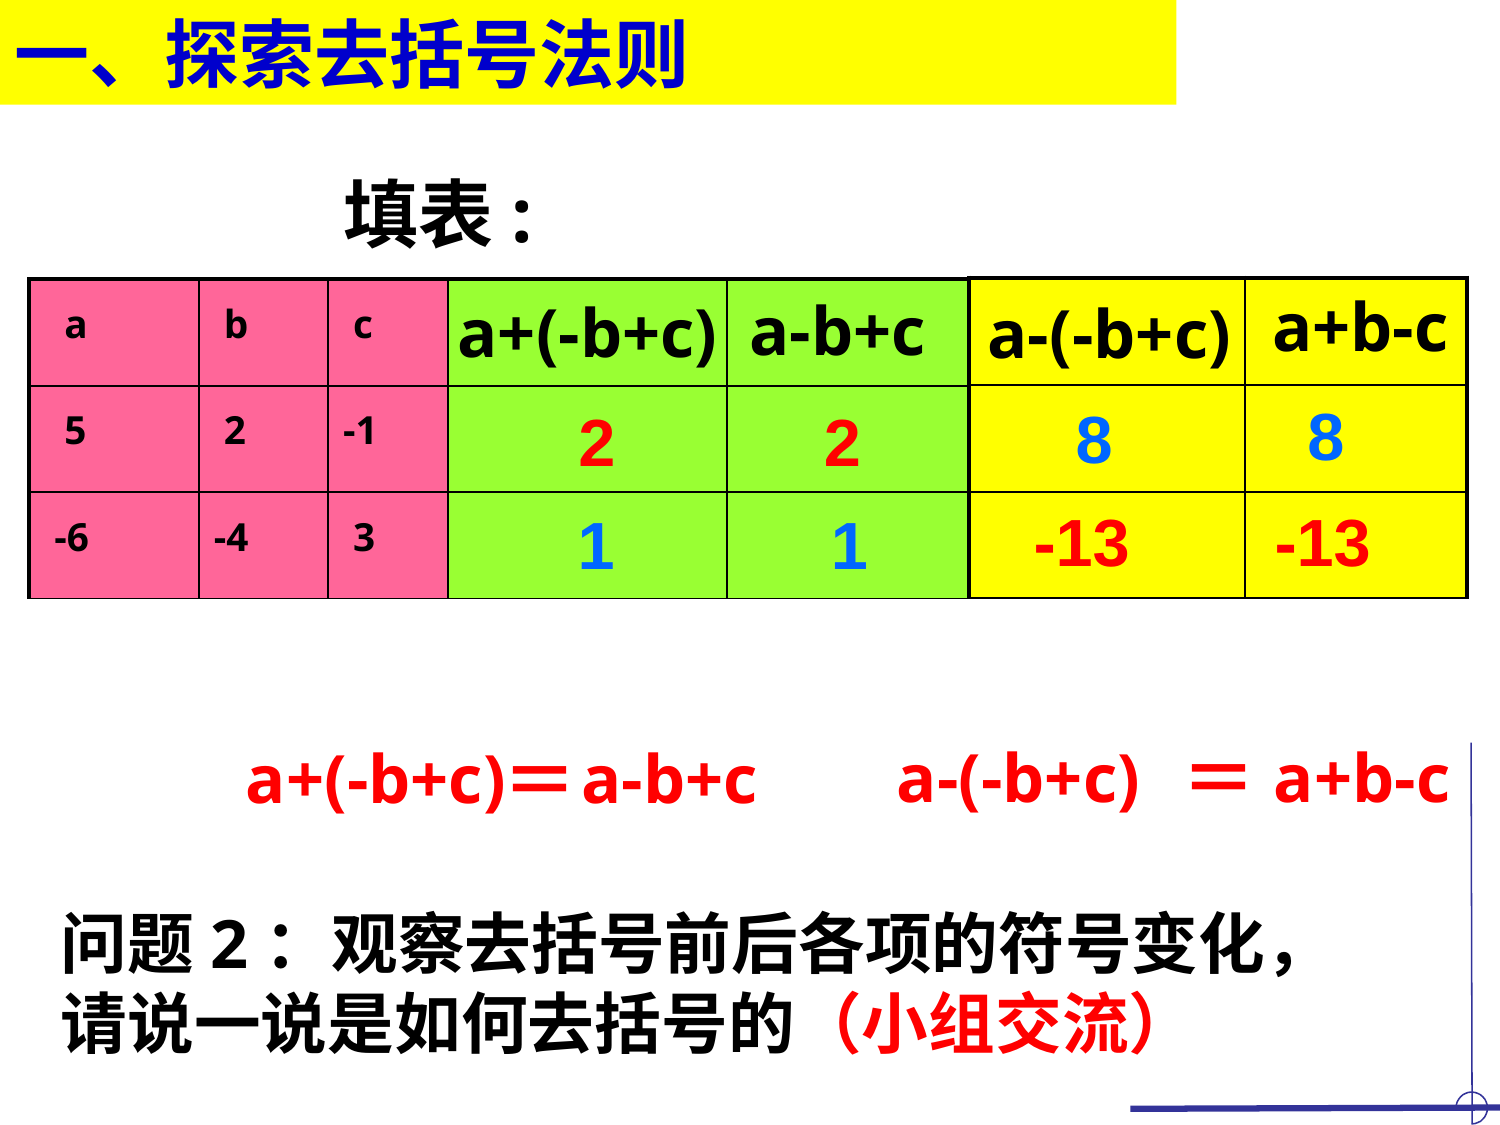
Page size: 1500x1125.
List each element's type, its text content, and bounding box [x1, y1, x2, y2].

text_box 1 [816, 495, 982, 591]
table_cell [728, 387, 967, 491]
text_box 问题2：观察去括号前后各项的符号变化，请说一说是如何去括号的（小组交流） [46, 894, 1391, 1069]
text_box a+b-c [1259, 728, 1466, 824]
table_cell [1246, 386, 1465, 491]
table_header [449, 379, 726, 385]
table_cell 3 [329, 493, 447, 598]
table_cell [449, 387, 726, 491]
table_cell [1246, 493, 1465, 597]
text_box ＝ [1166, 724, 1268, 829]
table_cell 5 [31, 387, 198, 491]
table_header c [329, 281, 447, 385]
text_box -13 [1018, 492, 1173, 588]
text_box 8 [1060, 389, 1144, 484]
text_box 2 [809, 391, 881, 487]
text_box a-b+c [566, 729, 774, 824]
table_header a [31, 281, 198, 385]
text_box a+(-b+c) [442, 283, 733, 379]
text_box 一、探索去括号法则 [0, 0, 1177, 105]
table_cell -6 [31, 493, 198, 598]
text_box 填表: [328, 160, 548, 265]
text_box a-b+c [734, 281, 942, 377]
text_box -13 [1259, 492, 1402, 588]
text_box ＝ [487, 726, 589, 832]
text_box a+(-b+c) [231, 729, 521, 824]
table_header [971, 280, 1244, 384]
table_header [1246, 280, 1465, 384]
table_header [728, 281, 967, 385]
table_cell [971, 386, 1244, 491]
table_cell [449, 493, 726, 598]
table_cell [728, 493, 967, 598]
table_header b [200, 281, 327, 385]
table_cell -4 [200, 493, 327, 598]
text_box 2 [563, 391, 647, 487]
text_box a-(-b+c) [972, 284, 1247, 379]
table_cell -1 [329, 387, 447, 491]
text_box 8 [1292, 386, 1376, 482]
text_box a+b-c [1257, 277, 1464, 372]
table_cell [971, 493, 1244, 597]
text_box a-(-b+c) [882, 728, 1156, 824]
text_box 1 [562, 495, 717, 591]
table_cell 2 [200, 387, 327, 491]
